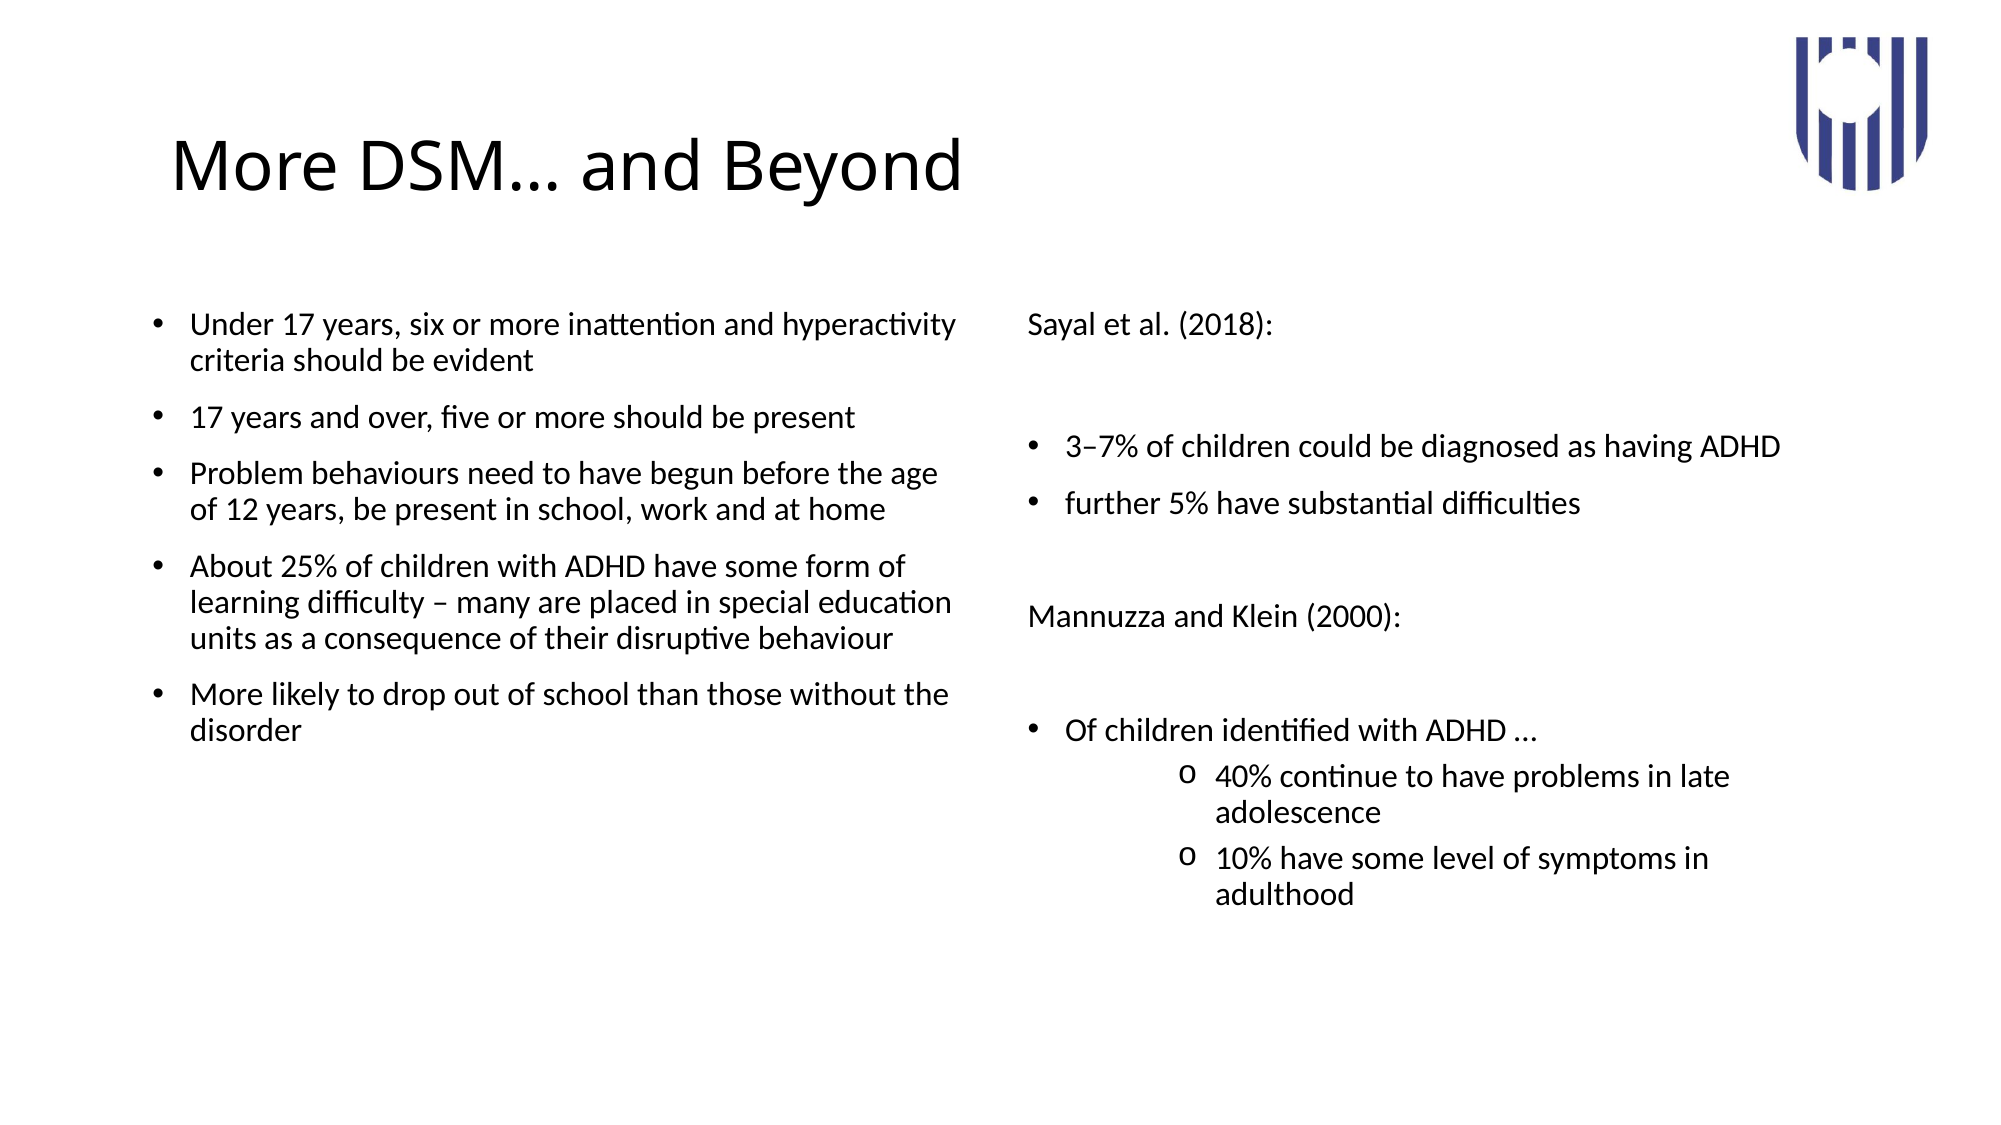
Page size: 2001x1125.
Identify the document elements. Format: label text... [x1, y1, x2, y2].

list Under 17 years, six or more inattention and hyperactivity criteria should be evident 17 years and over, five or more should be present Problem behaviours need to have begun before the age of 12 years, be present in school, work and at home About 25% of children with ADHD have some form of learning difficulty – many are placed in special education units as a consequence of their disruptive behaviour More likely to drop out of school than those without the disorder [137, 299, 988, 1014]
picture [1742, 0, 1983, 240]
title More DSM… and Beyond [137, 59, 1863, 278]
list Sayal et al. (2018): 3–7% of children could be diagnosed as having ADHD further 5% have substantial difficulties Mannuzza and Klein (2000): Of children identified with ADHD … 40% continue to have problems in late adolescence 10% have some level of symptoms in adulthood [1012, 299, 1863, 1014]
